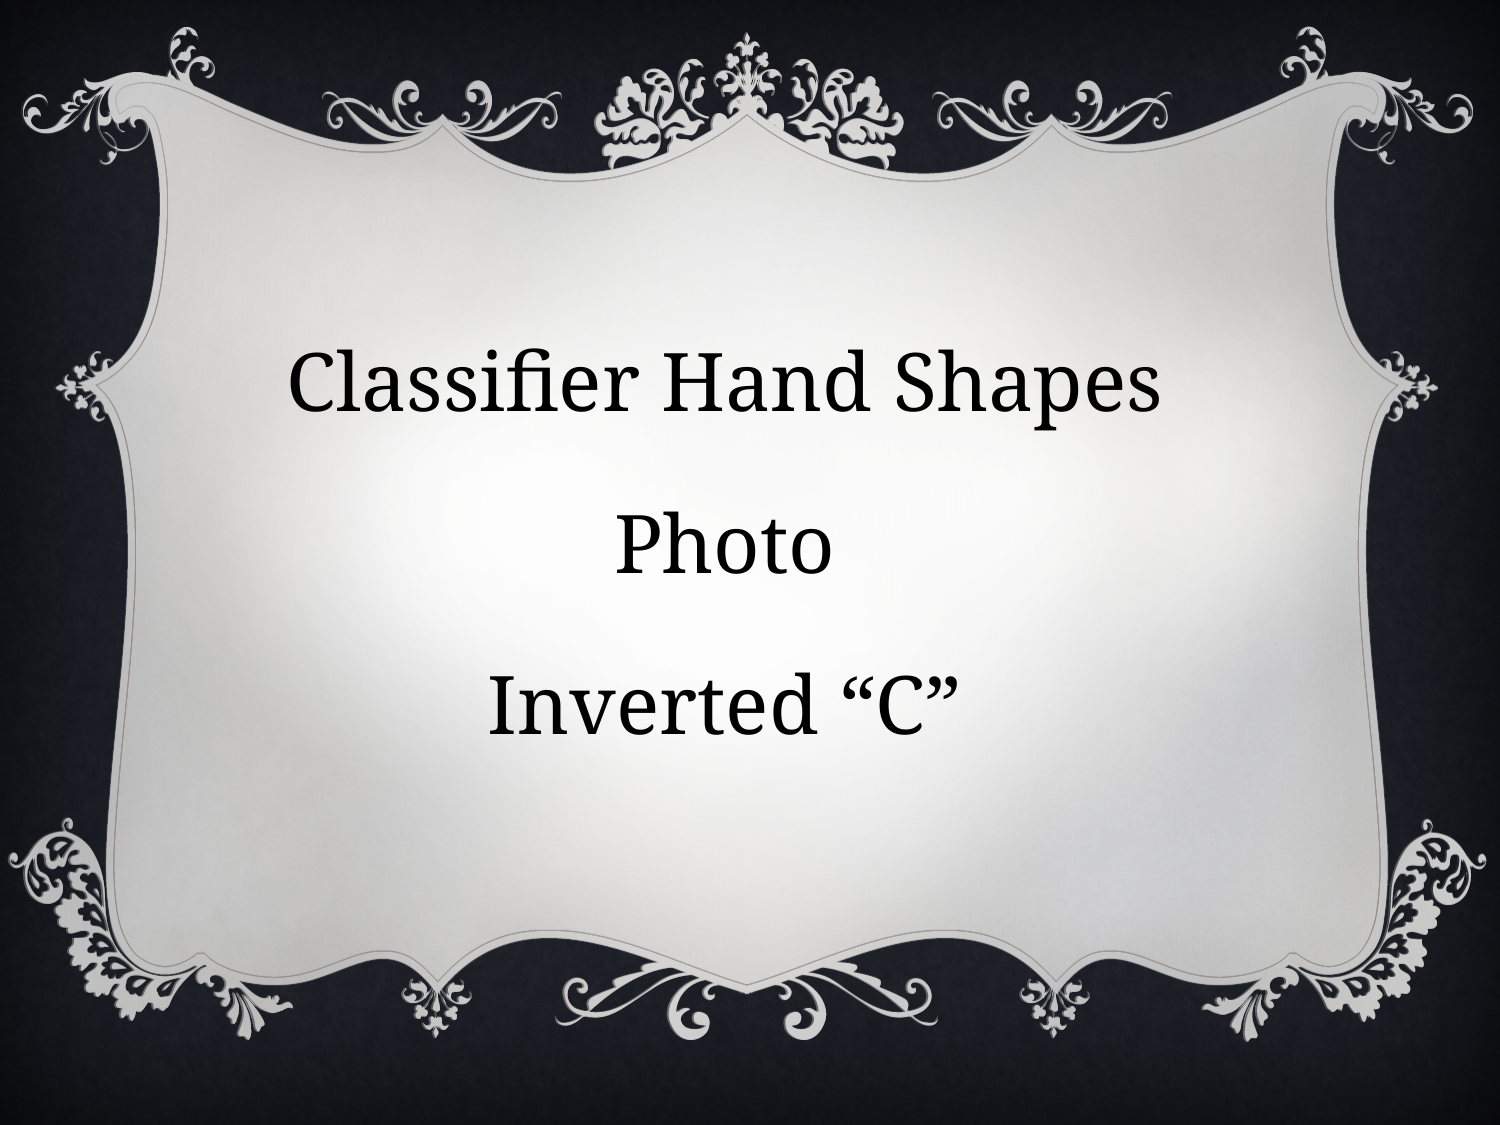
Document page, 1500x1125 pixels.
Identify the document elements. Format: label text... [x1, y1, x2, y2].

list Classifier Hand Shapes Photo Inverted “C” [212, 275, 1238, 763]
picture [0, 0, 1500, 1125]
